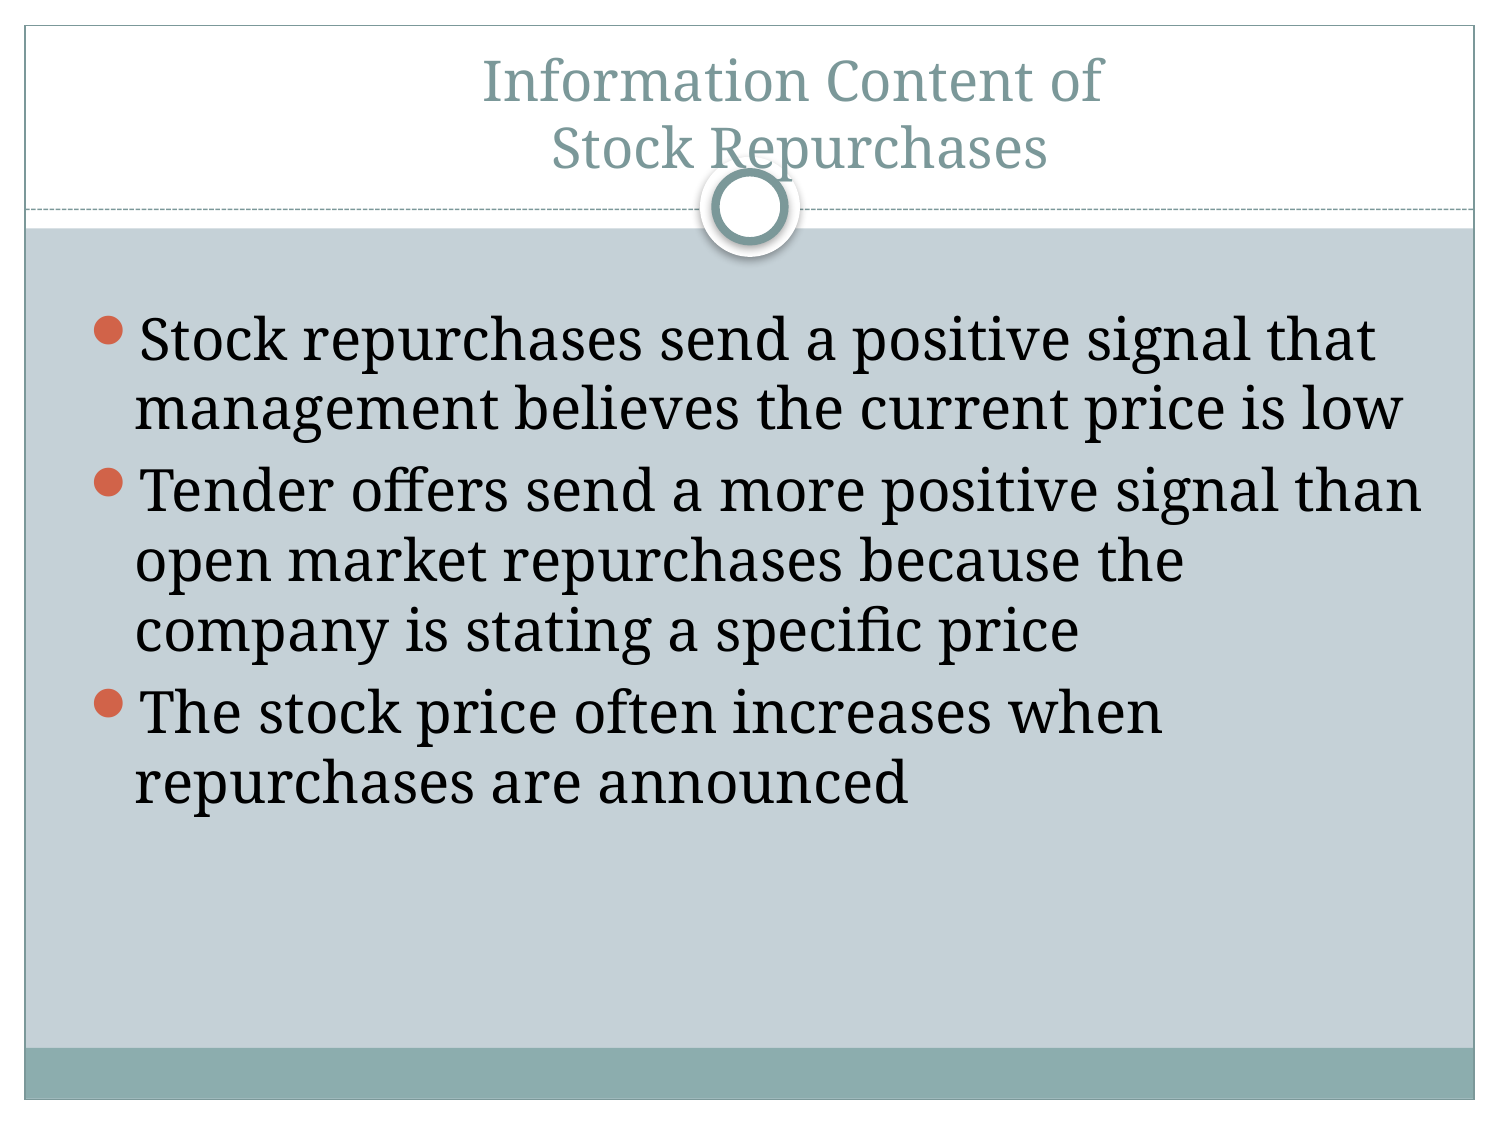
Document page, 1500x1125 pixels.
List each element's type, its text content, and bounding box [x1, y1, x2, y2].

title Information Content of Stock Repurchases [99, 37, 1500, 188]
list Stock repurchases send a positive signal that management believes the current price is low Tender offers send a more positive signal than open market repurchases because the company is stating a specific price The stock price often increases when repurchases are announced [75, 294, 1450, 1038]
